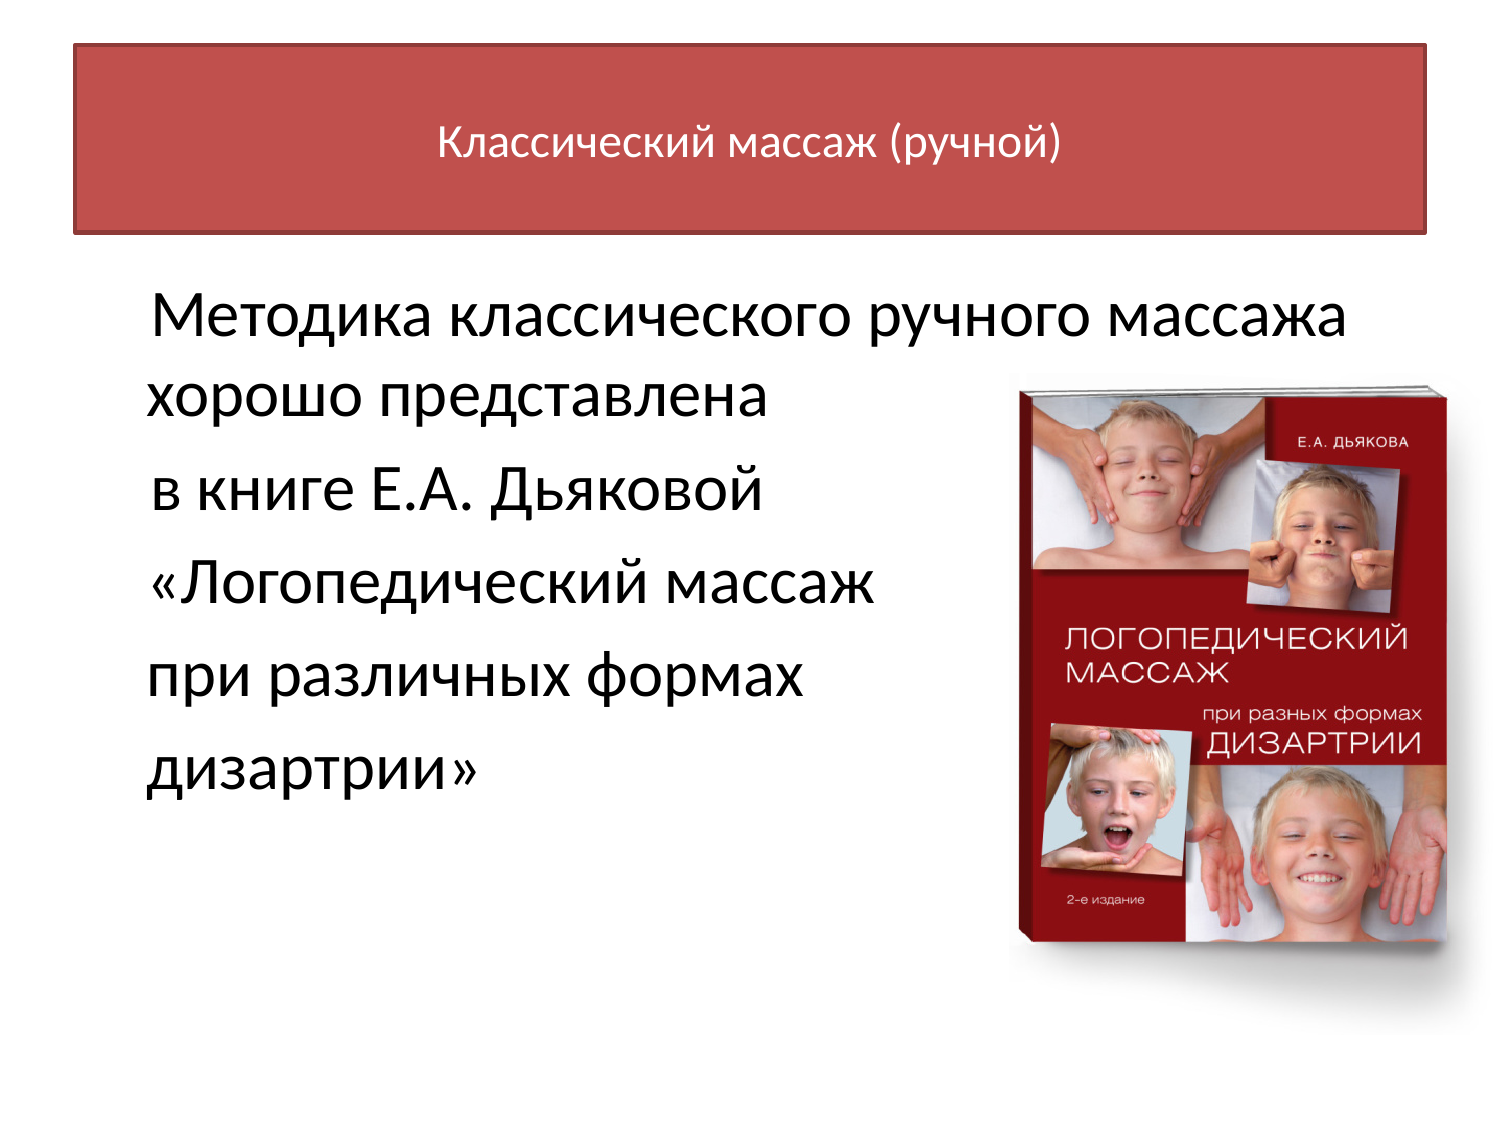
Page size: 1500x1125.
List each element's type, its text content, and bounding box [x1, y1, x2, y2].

list Методика классического ручного массажа хорошо представлена в книге Е.А. Дьяковой «Логопедический массаж при различных формах дизартрии» [75, 262, 1447, 1005]
picture [1009, 373, 1500, 1036]
title Классический массаж (ручной) [73, 43, 1427, 235]
